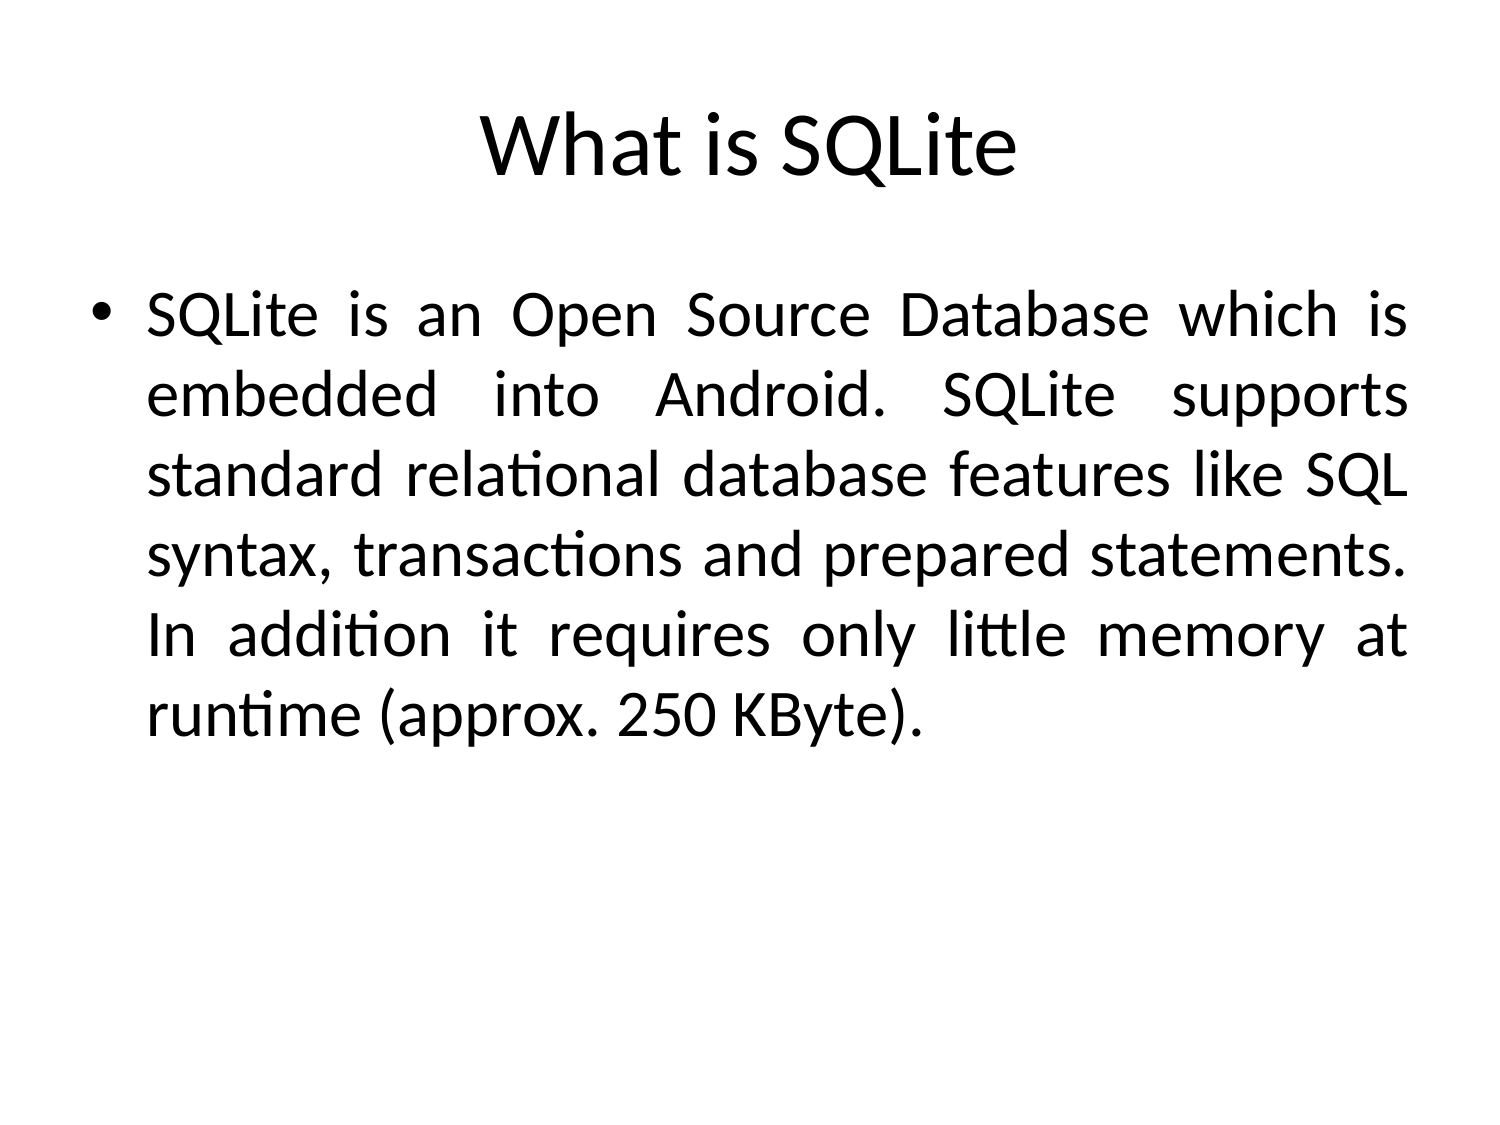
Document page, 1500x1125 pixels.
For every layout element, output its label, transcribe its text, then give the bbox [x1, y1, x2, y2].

list SQLite is an Open Source Database which is embedded into Android. SQLite supports standard relational database features like SQL syntax, transactions and prepared statements. In addition it requires only little memory at runtime (approx. 250 KByte). [75, 262, 1425, 1005]
title What is SQLite [75, 45, 1425, 233]
